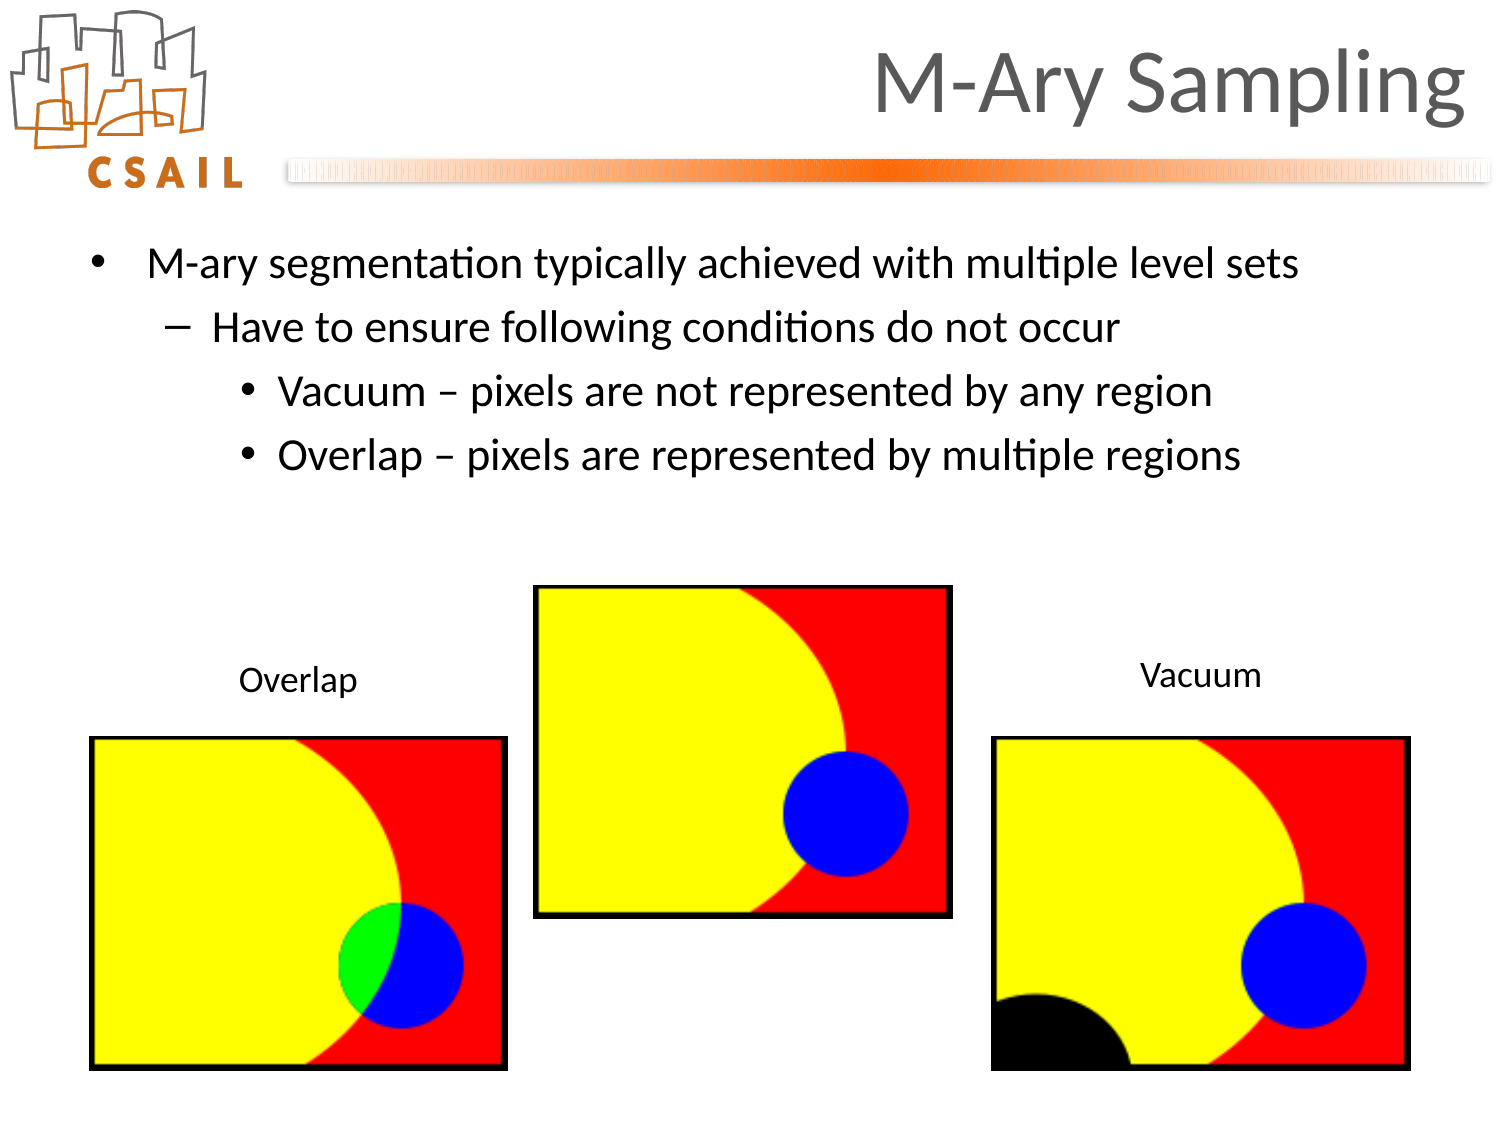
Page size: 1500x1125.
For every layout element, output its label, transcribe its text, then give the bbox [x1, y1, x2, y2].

picture [991, 736, 1411, 1071]
list M-ary segmentation typically achieved with multiple level sets Have to ensure following conditions do not occur Vacuum – pixels are not represented by any region Overlap – pixels are represented by multiple regions [75, 225, 1425, 1005]
picture [88, 736, 509, 1071]
picture [10, 10, 242, 188]
text_box Overlap [89, 648, 508, 708]
picture [533, 584, 953, 919]
title M-Ary Sampling [208, 4, 1483, 147]
text_box Vacuum [991, 642, 1411, 703]
